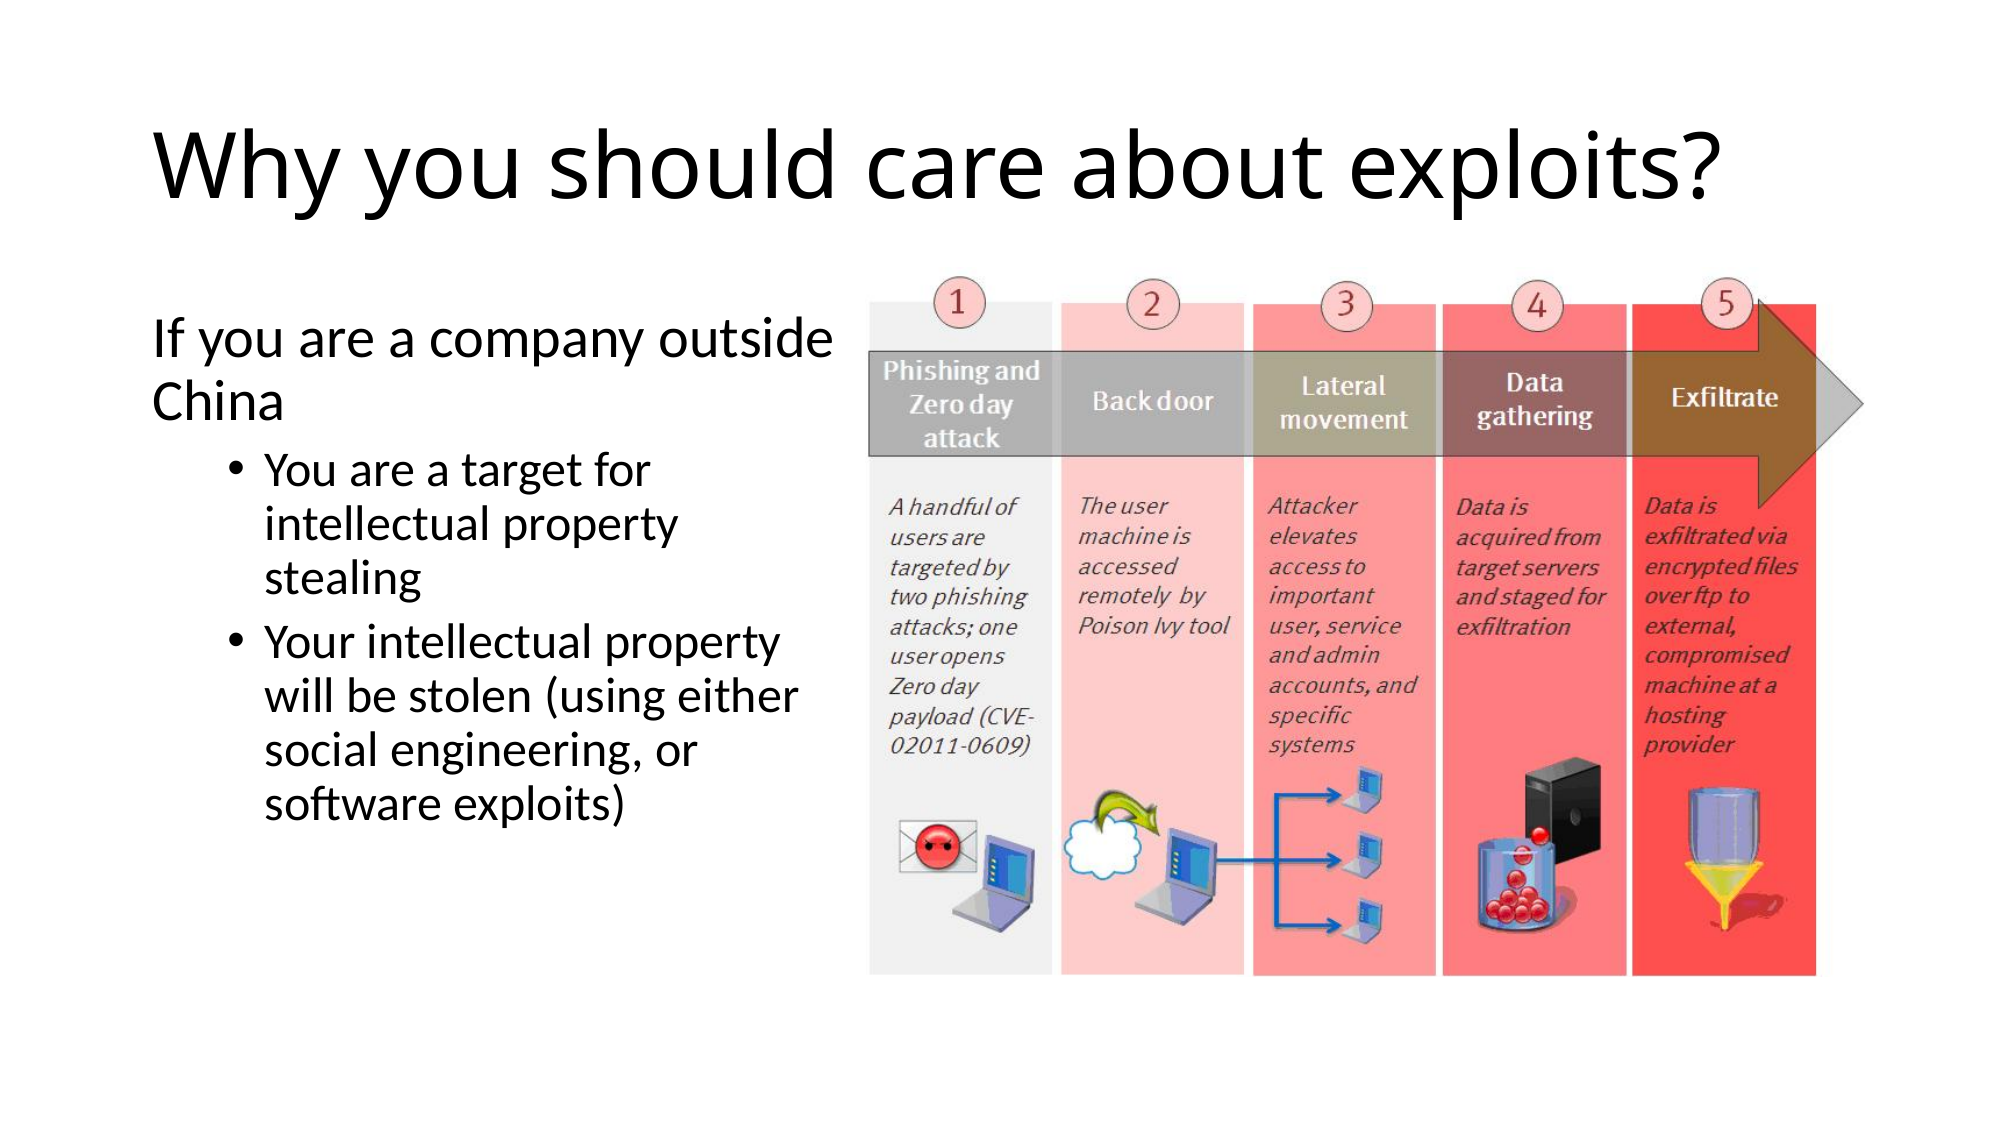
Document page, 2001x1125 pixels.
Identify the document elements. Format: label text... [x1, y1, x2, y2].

list If you are a company outside China You are a target for intellectual property stealing Your intellectual property will be stolen (using either social engineering, or software exploits) [137, 299, 850, 1014]
title Why you should care about exploits? [137, 59, 1863, 278]
picture [865, 267, 1865, 977]
